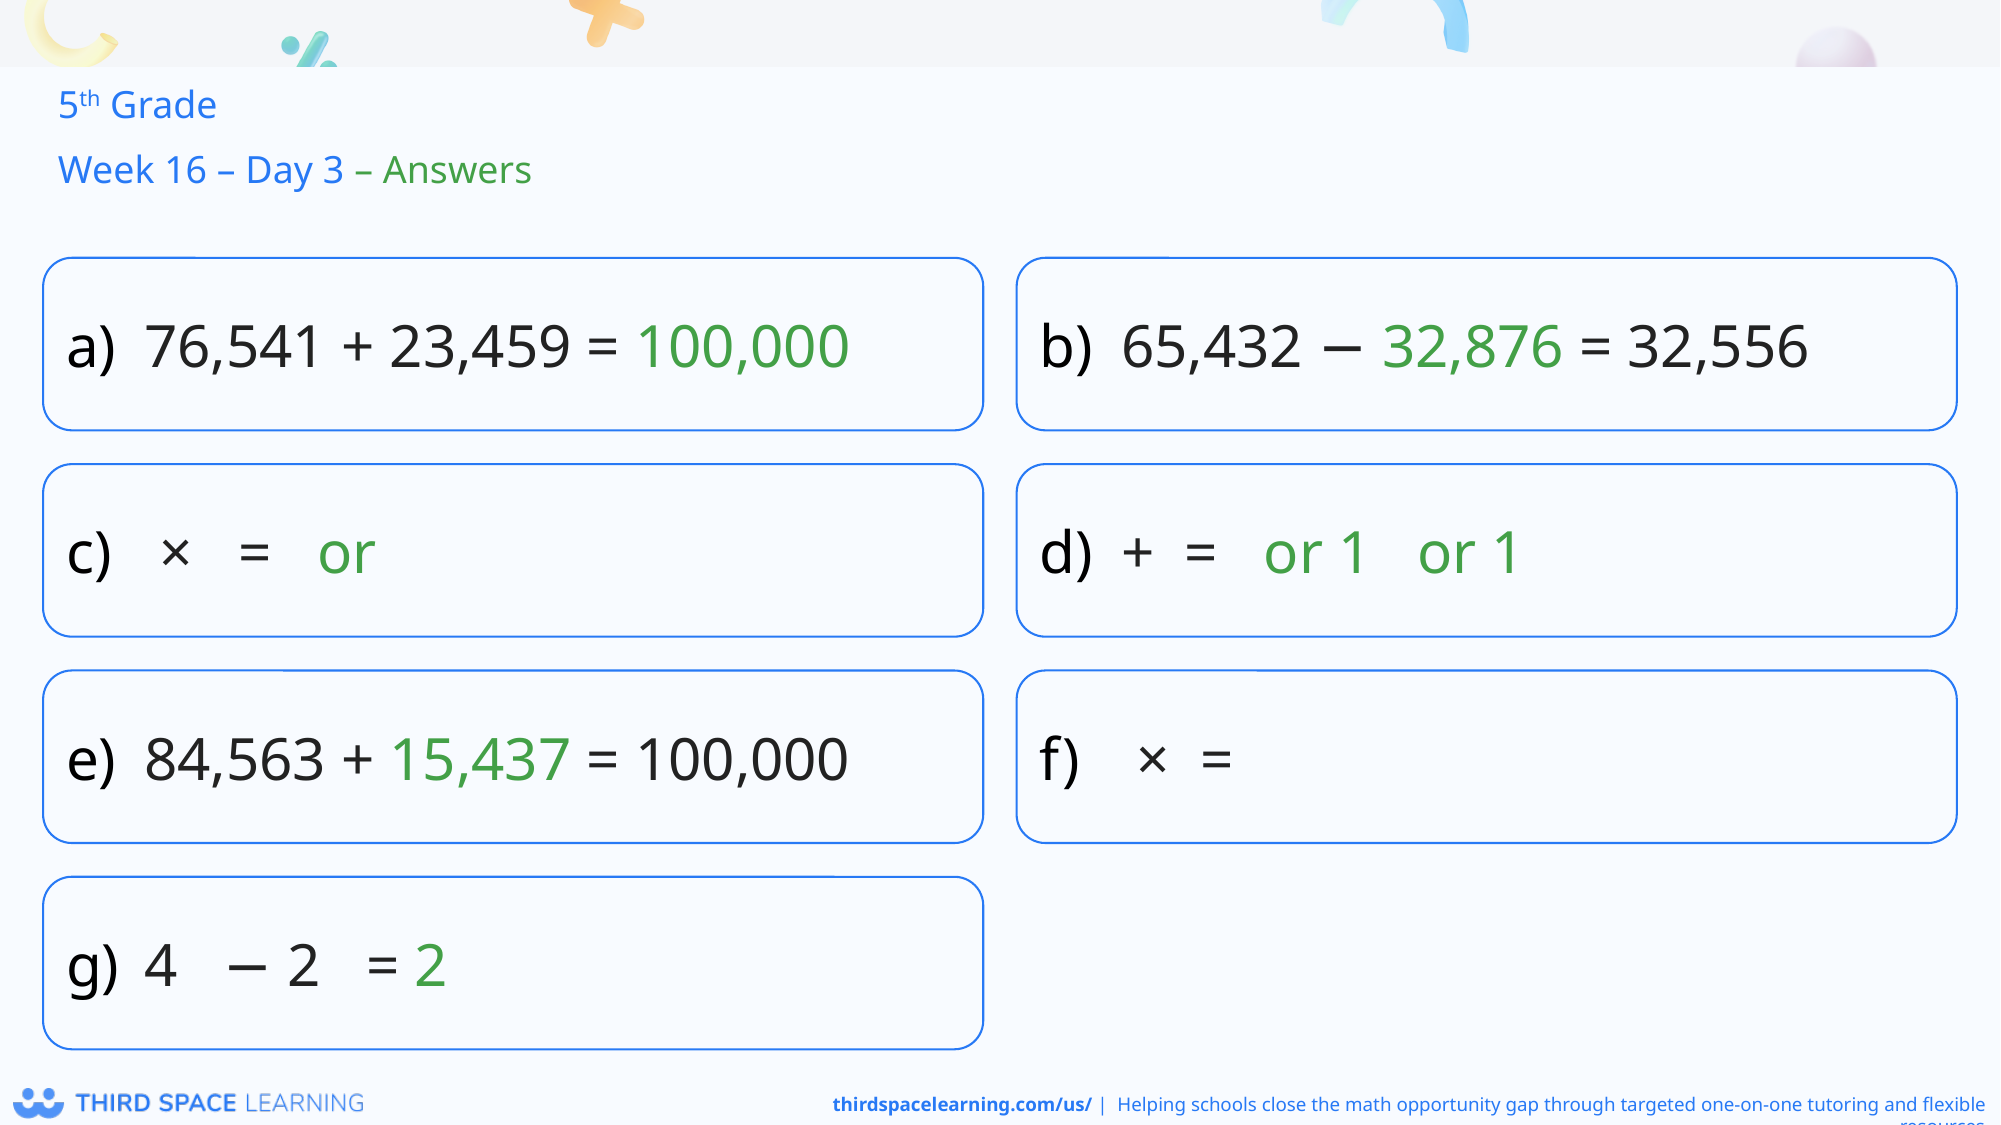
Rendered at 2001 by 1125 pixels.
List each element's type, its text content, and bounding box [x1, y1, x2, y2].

list 65,432 − 32,876 = 32,556 [1106, 272, 1939, 416]
picture [13, 1088, 365, 1119]
text_box 5th Grade Week 16 – Day 3 – Answers [43, 73, 705, 212]
list 84,563 + 15,437 = 100,000 [129, 684, 962, 829]
picture [0, 0, 2000, 67]
list 76,541 + 23,459 = 100,000 [129, 272, 962, 416]
